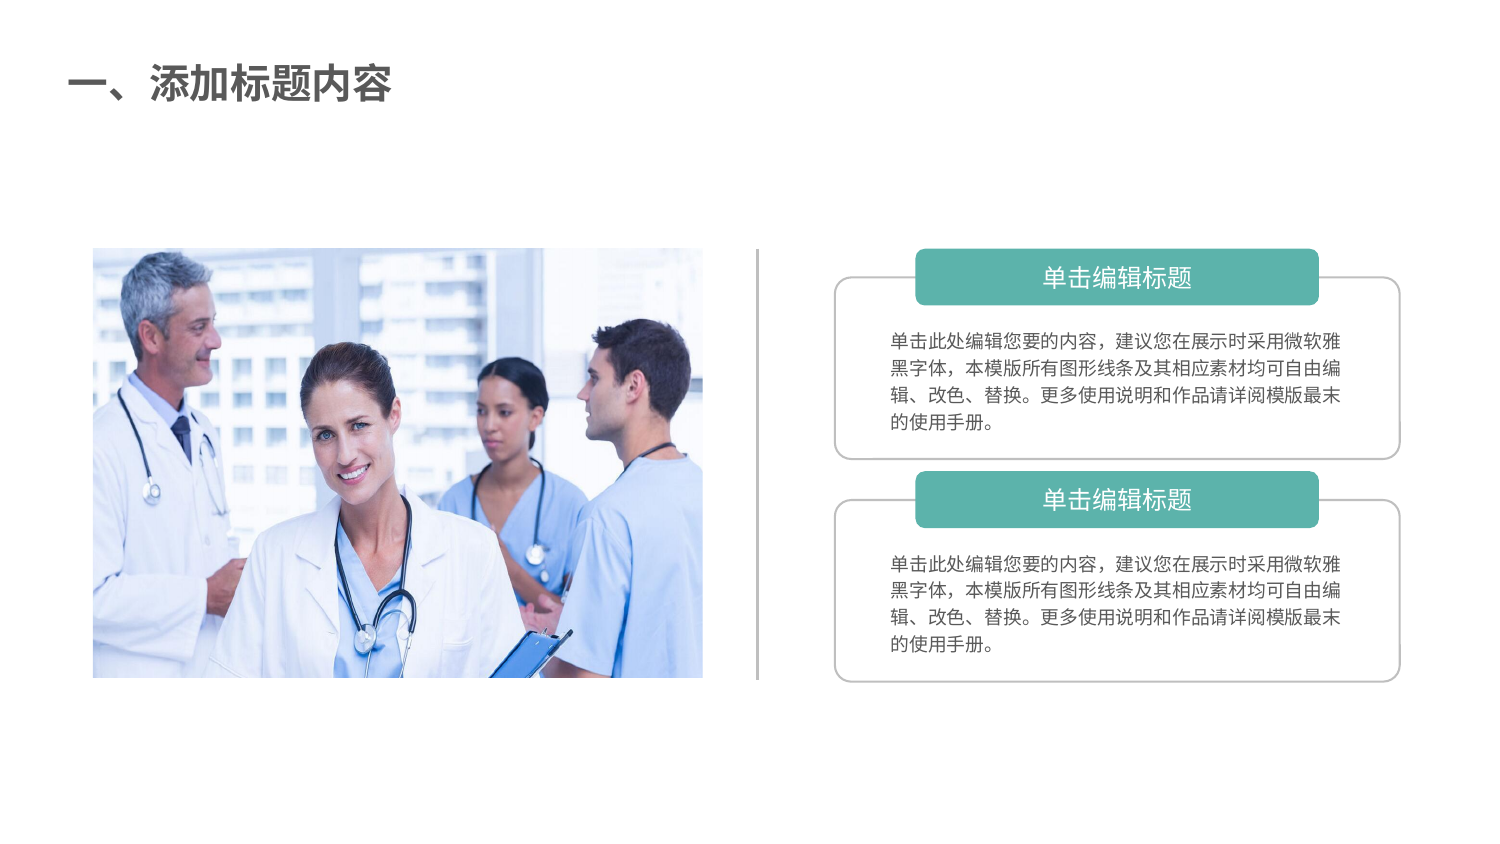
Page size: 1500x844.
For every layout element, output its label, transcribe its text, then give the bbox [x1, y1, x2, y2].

text_box [91, 247, 705, 679]
text_box 单击编辑标题 [945, 477, 1290, 523]
text_box [834, 277, 1400, 460]
text_box [834, 500, 1400, 682]
text_box 单击此处编辑您要的内容，建议您在展示时采用微软雅黑字体，本模版所有图形线条及其相应素材均可自由编辑、改色、替换。更多使用说明和作品请详阅模版最末的使用手册。 [875, 540, 1359, 663]
text_box 一、添加标题内容 [53, 50, 481, 114]
text_box 单击编辑标题 [945, 254, 1290, 300]
text_box [915, 248, 1319, 306]
text_box 单击此处编辑您要的内容，建议您在展示时采用微软雅黑字体，本模版所有图形线条及其相应素材均可自由编辑、改色、替换。更多使用说明和作品请详阅模版最末的使用手册。 [875, 317, 1359, 441]
text_box [915, 471, 1319, 529]
